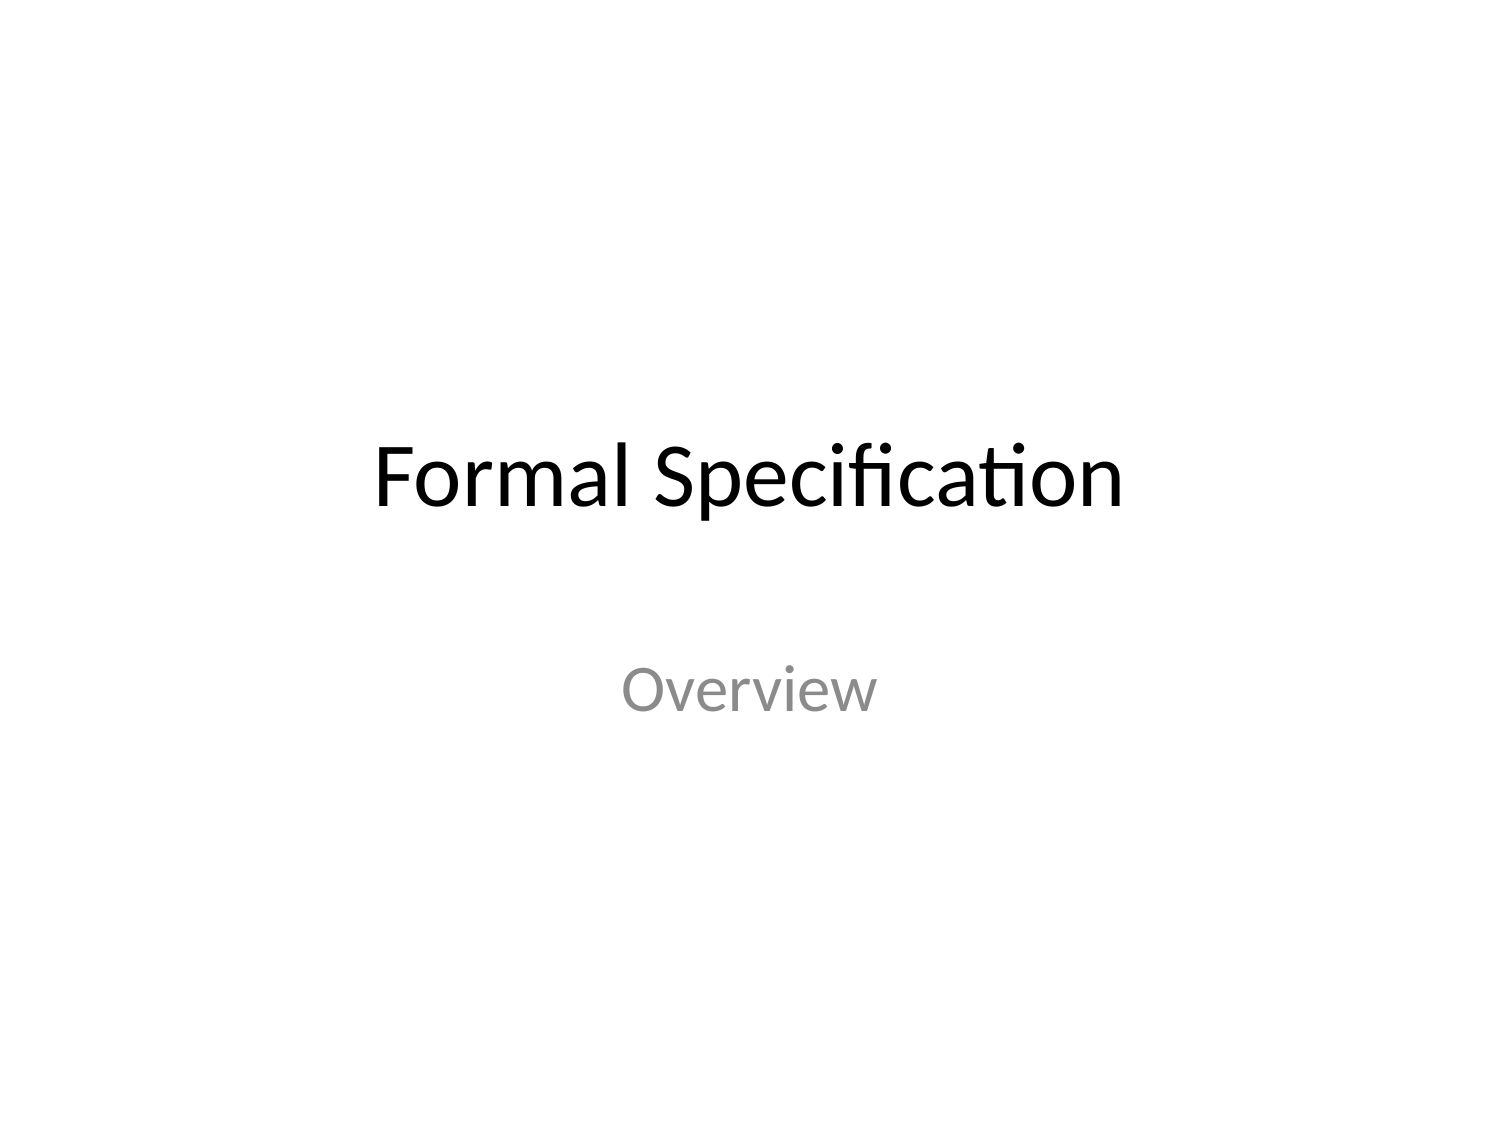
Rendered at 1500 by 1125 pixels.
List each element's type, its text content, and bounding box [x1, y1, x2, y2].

title Formal Specification [112, 349, 1388, 591]
subtitle Overview [225, 637, 1275, 925]
